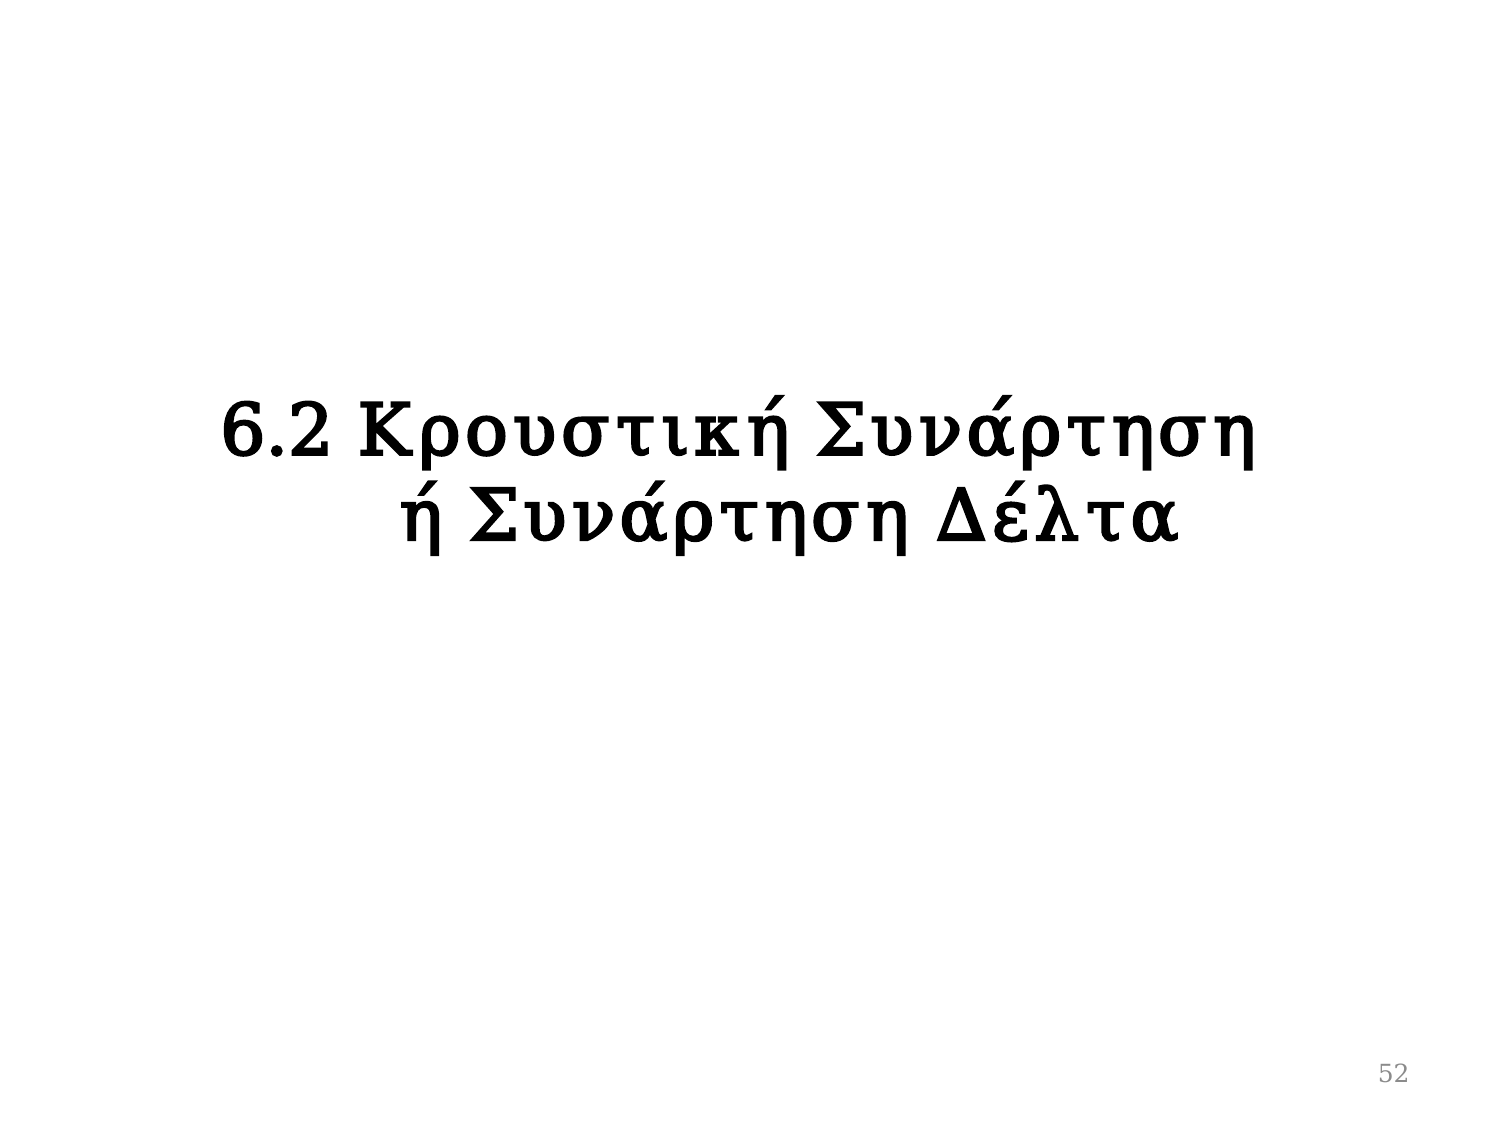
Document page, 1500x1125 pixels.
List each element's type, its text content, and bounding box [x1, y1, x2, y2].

slide_number 52 [1074, 1042, 1425, 1103]
title 6.2 Κρουστική Συνάρτηση ή Συνάρτηση Δέλτα [75, 375, 1425, 563]
